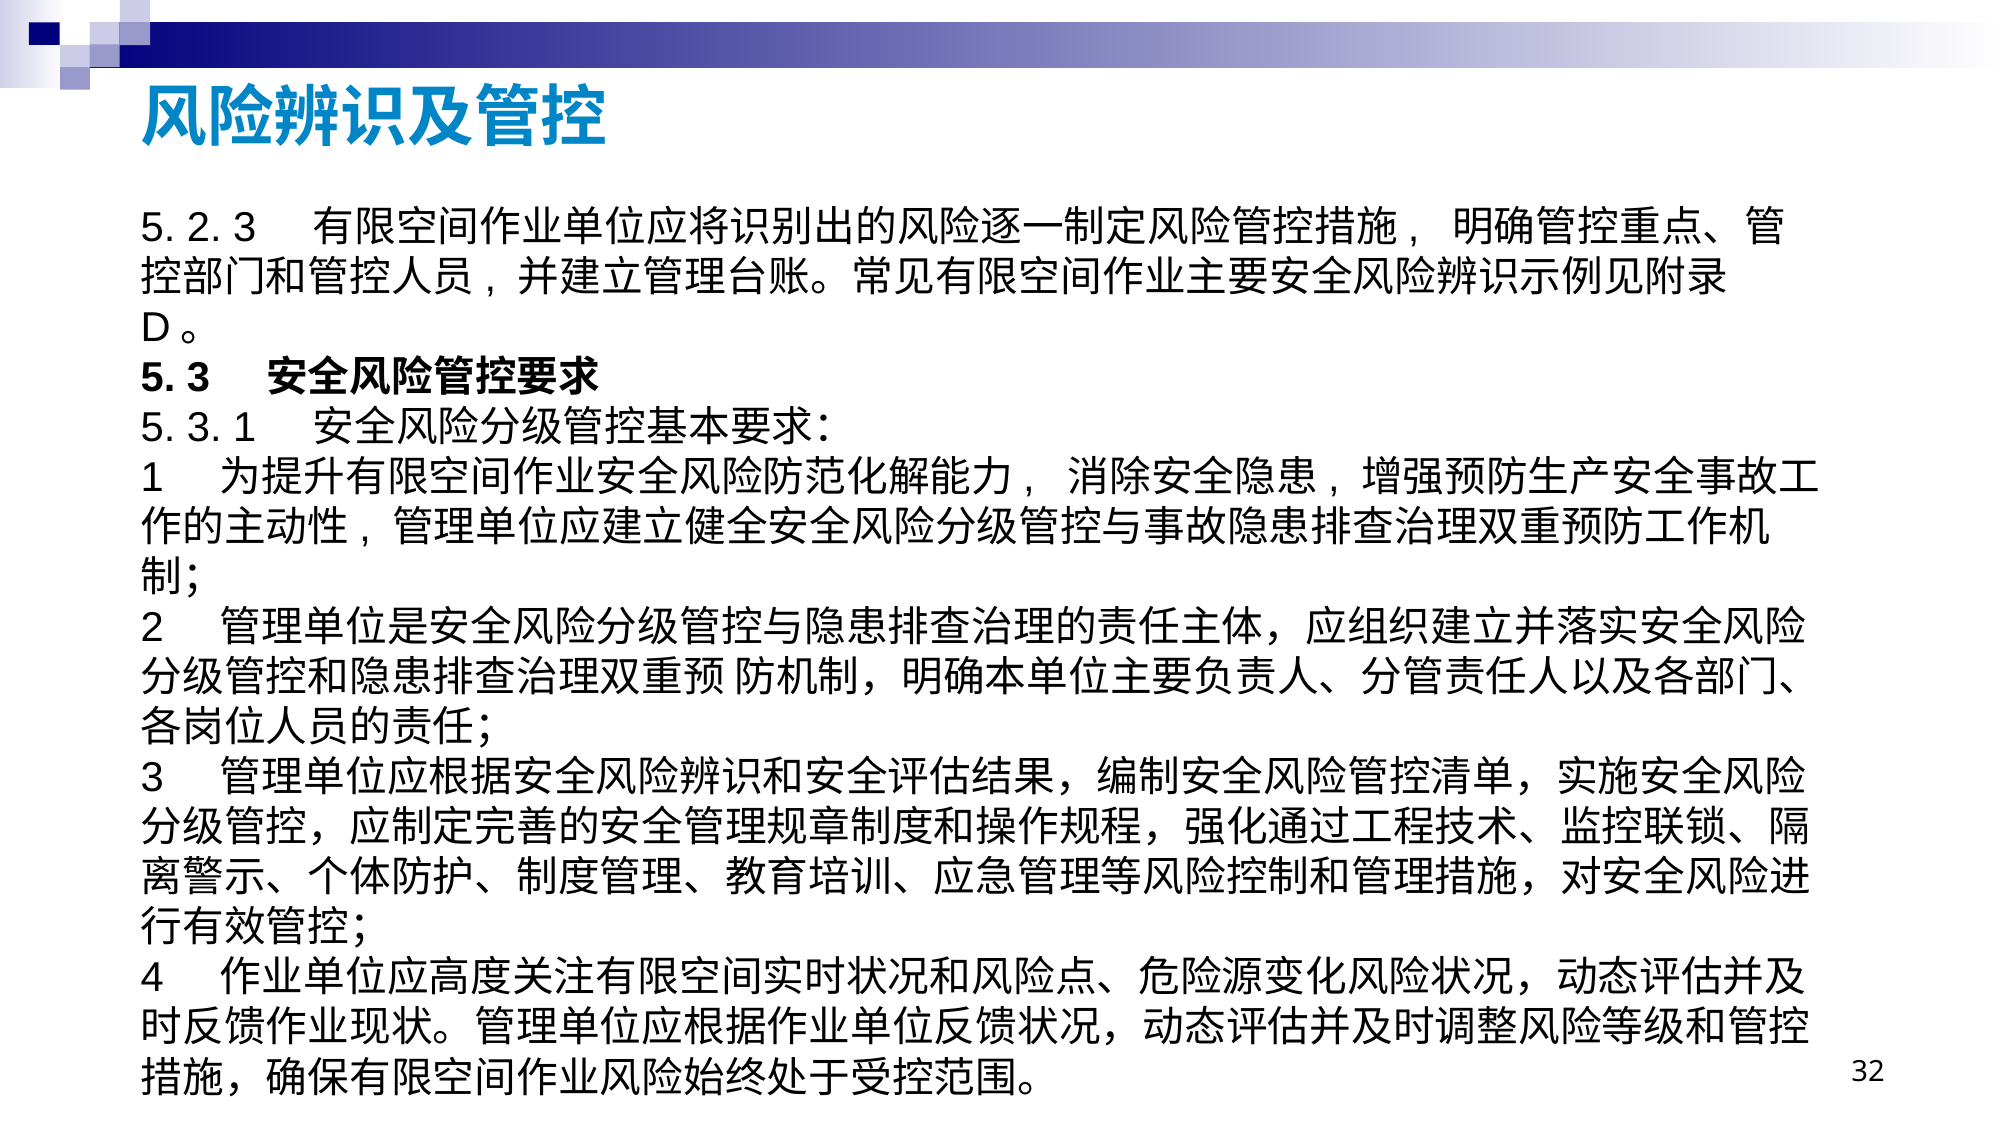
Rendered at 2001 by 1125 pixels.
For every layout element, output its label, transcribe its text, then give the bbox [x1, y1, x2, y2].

slide_number 32 [1839, 1025, 1900, 1100]
text_box 5. 2. 3 有限空间作业单位应将识别出的风险逐一制定风险管控措施, 明确管控重点、管控部门和管控人员, 并建立管理台账。常见有限空间作业主要安全风险辨识示例见附录 D。 5. 3 安全风险管控要求 5. 3. 1 安全风险分级管控基本要求： 1 为提升有限空间作业安全风险防范化解能力, 消除安全隐患, 增强预防生产安全事故工作的主动性, 管理单位应建立健全安全风险分级管控与事故隐患排查治理双重预防工作机制； 2 管理单位是安全风险分级管控与隐患排查治理的责任主体，应组织建立并落实安全风险分级管控和隐患排查治理双重预 防机制，明确本单位主要负责人、分管责任人以及各部门、各岗位人员的责任； 3 管理单位应根据安全风险辨识和安全评估结果，编制安全风险管控清单，实施安全风险分级管控，应制定完善的安全管理规章制度和操作规程，强化通过工程技术、监控联锁、隔离警示、个体防护、制度管理、教育培训、应急管理等风险控制和管理措施，对安全风险进行有效管控； 4 作业单位应高度关注有限空间实时状况和风险点、危险源变化风险状况，动态评估并及时反馈作业现状。管理单位应根据作业单位反馈状况，动态评估并及时调整风险等级和管控措施，确保有限空间作业风险始终处于受控范围。 [125, 192, 1839, 1108]
title 风险辨识及管控 [90, 66, 658, 162]
